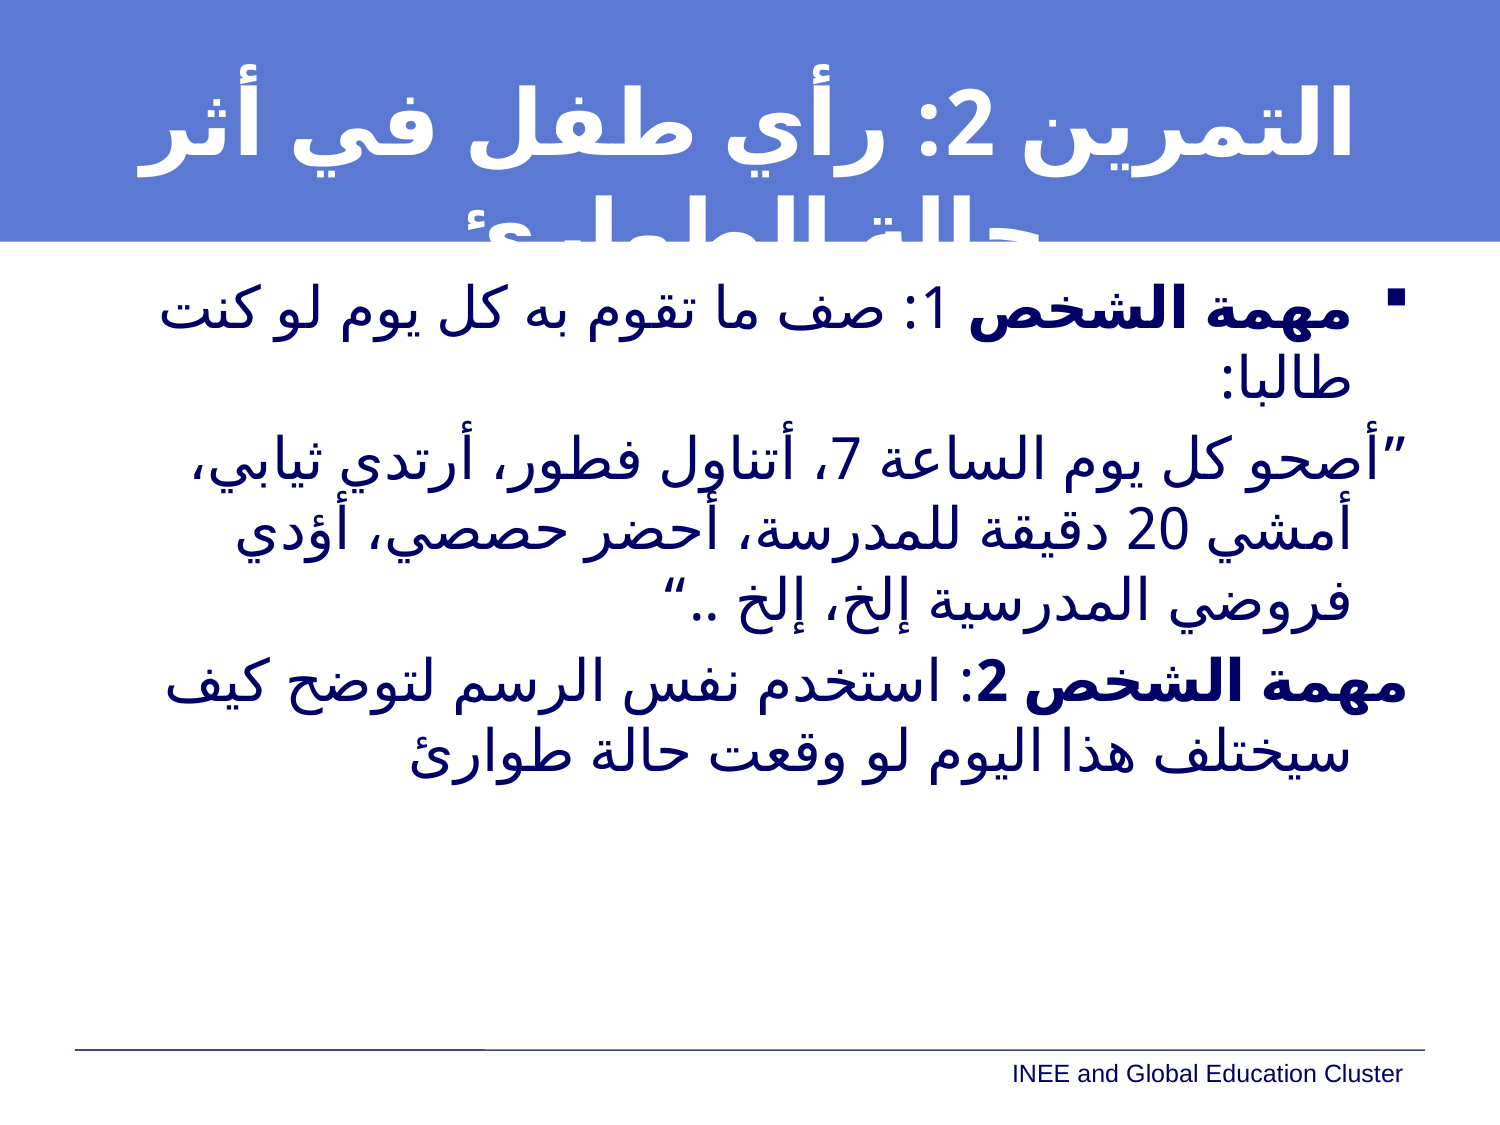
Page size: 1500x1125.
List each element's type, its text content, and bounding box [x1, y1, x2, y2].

title التمرين 2: رأي طفل في أثر حالة الطوارئ [74, 24, 1426, 213]
list مهمة الشخص 1: صف ما تقوم به كل يوم لو كنت طالبا: ”أصحو كل يوم الساعة 7، أتناول فطور، أرتدي ثيابي، أمشي 20 دقيقة للمدرسة، أحضر حصصي، أؤدي فروضي المدرسية إلخ، إلخ ..“ مهمة الشخص 2: استخدم نفس الرسم لتوضح كيف سيختلف هذا اليوم لو وقعت حالة طوارئ [74, 262, 1426, 1006]
footer INEE and Global Education Cluster [75, 1049, 1427, 1103]
